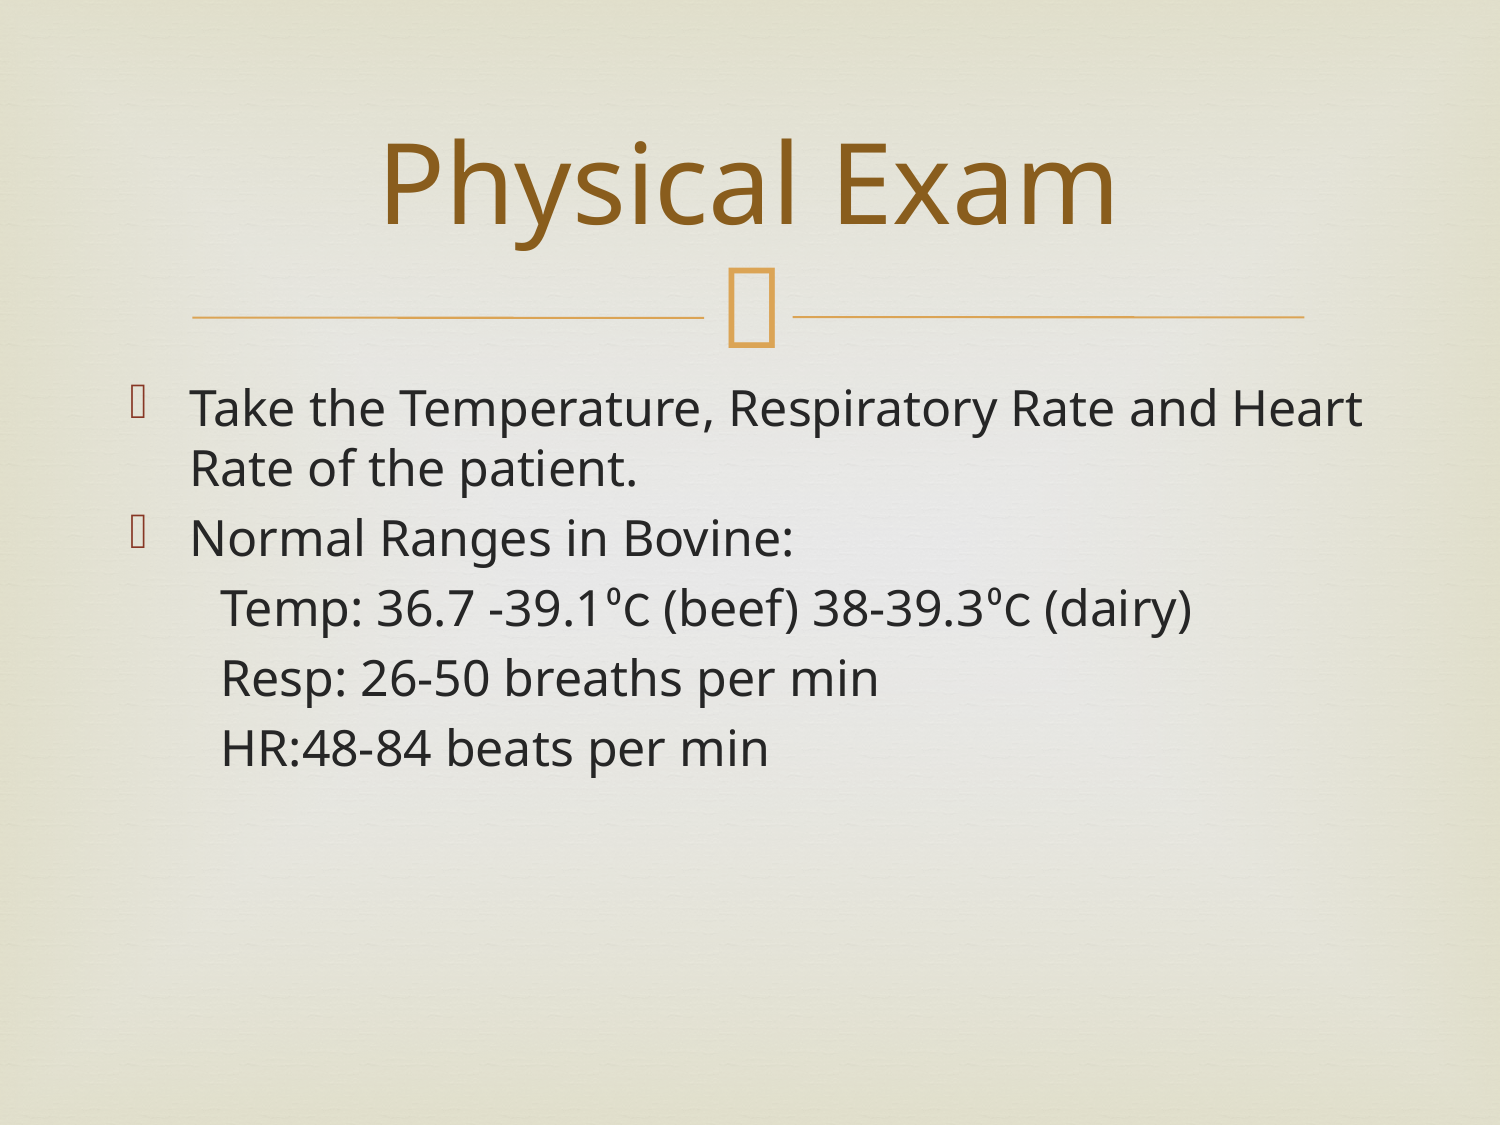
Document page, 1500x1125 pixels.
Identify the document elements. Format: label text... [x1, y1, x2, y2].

list Take the Temperature, Respiratory Rate and Heart Rate of the patient. Normal Ranges in Bovine: Temp: 36.7 -39.1⁰C (beef) 38-39.3⁰C (dairy) Resp: 26-50 breaths per min HR:48-84 beats per min [114, 368, 1386, 1005]
title Physical Exam [112, 93, 1386, 267]
